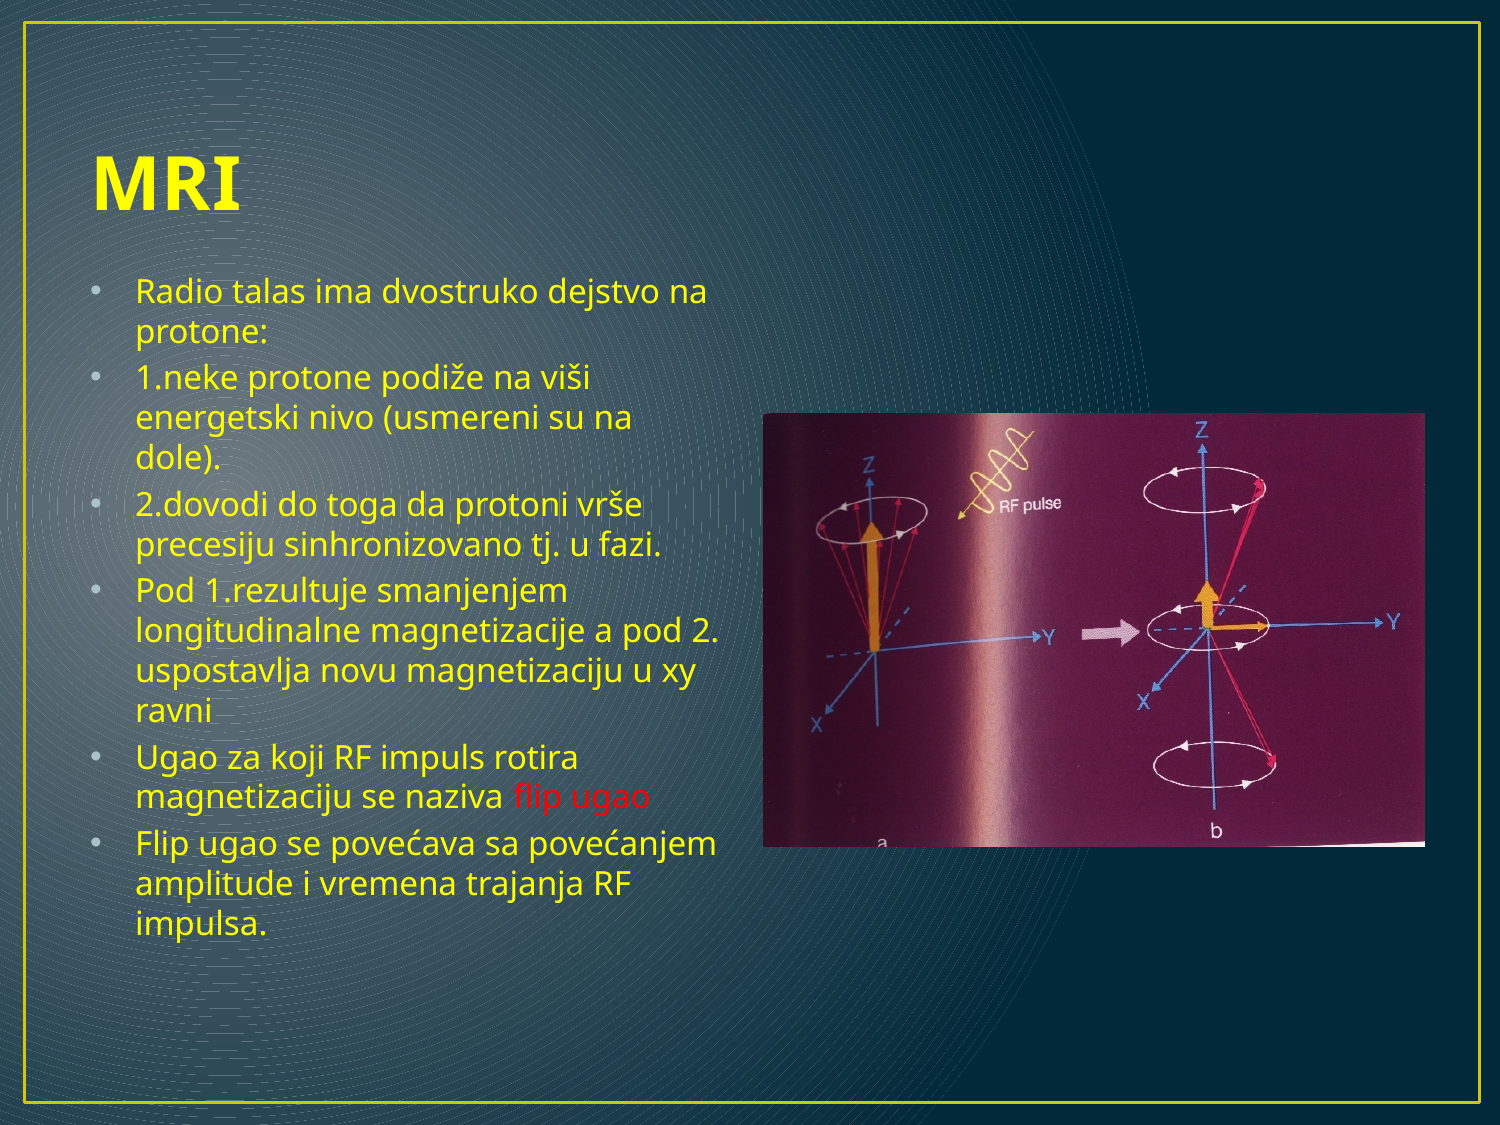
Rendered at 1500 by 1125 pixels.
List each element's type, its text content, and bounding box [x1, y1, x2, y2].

title MRI [75, 45, 1425, 233]
picture [1116, 407, 1123, 413]
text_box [763, 413, 1426, 847]
list Radio talas ima dvostruko dejstvo na protone: 1.neke protone podiže na viši energetski nivo (usmereni su na dole). 2.dovodi do toga da protoni vrše precesiju sinhronizovano tj. u fazi. Pod 1.rezultuje smanjenjem longitudinalne magnetizacije a pod 2. uspostavlja novu magnetizaciju u xy ravni Ugao za koji RF impuls rotira magnetizaciju se naziva flip ugao Flip ugao se povećava sa povećanjem amplitude i vremena trajanja RF impulsa. [75, 262, 737, 1007]
picture [1043, 851, 1059, 860]
